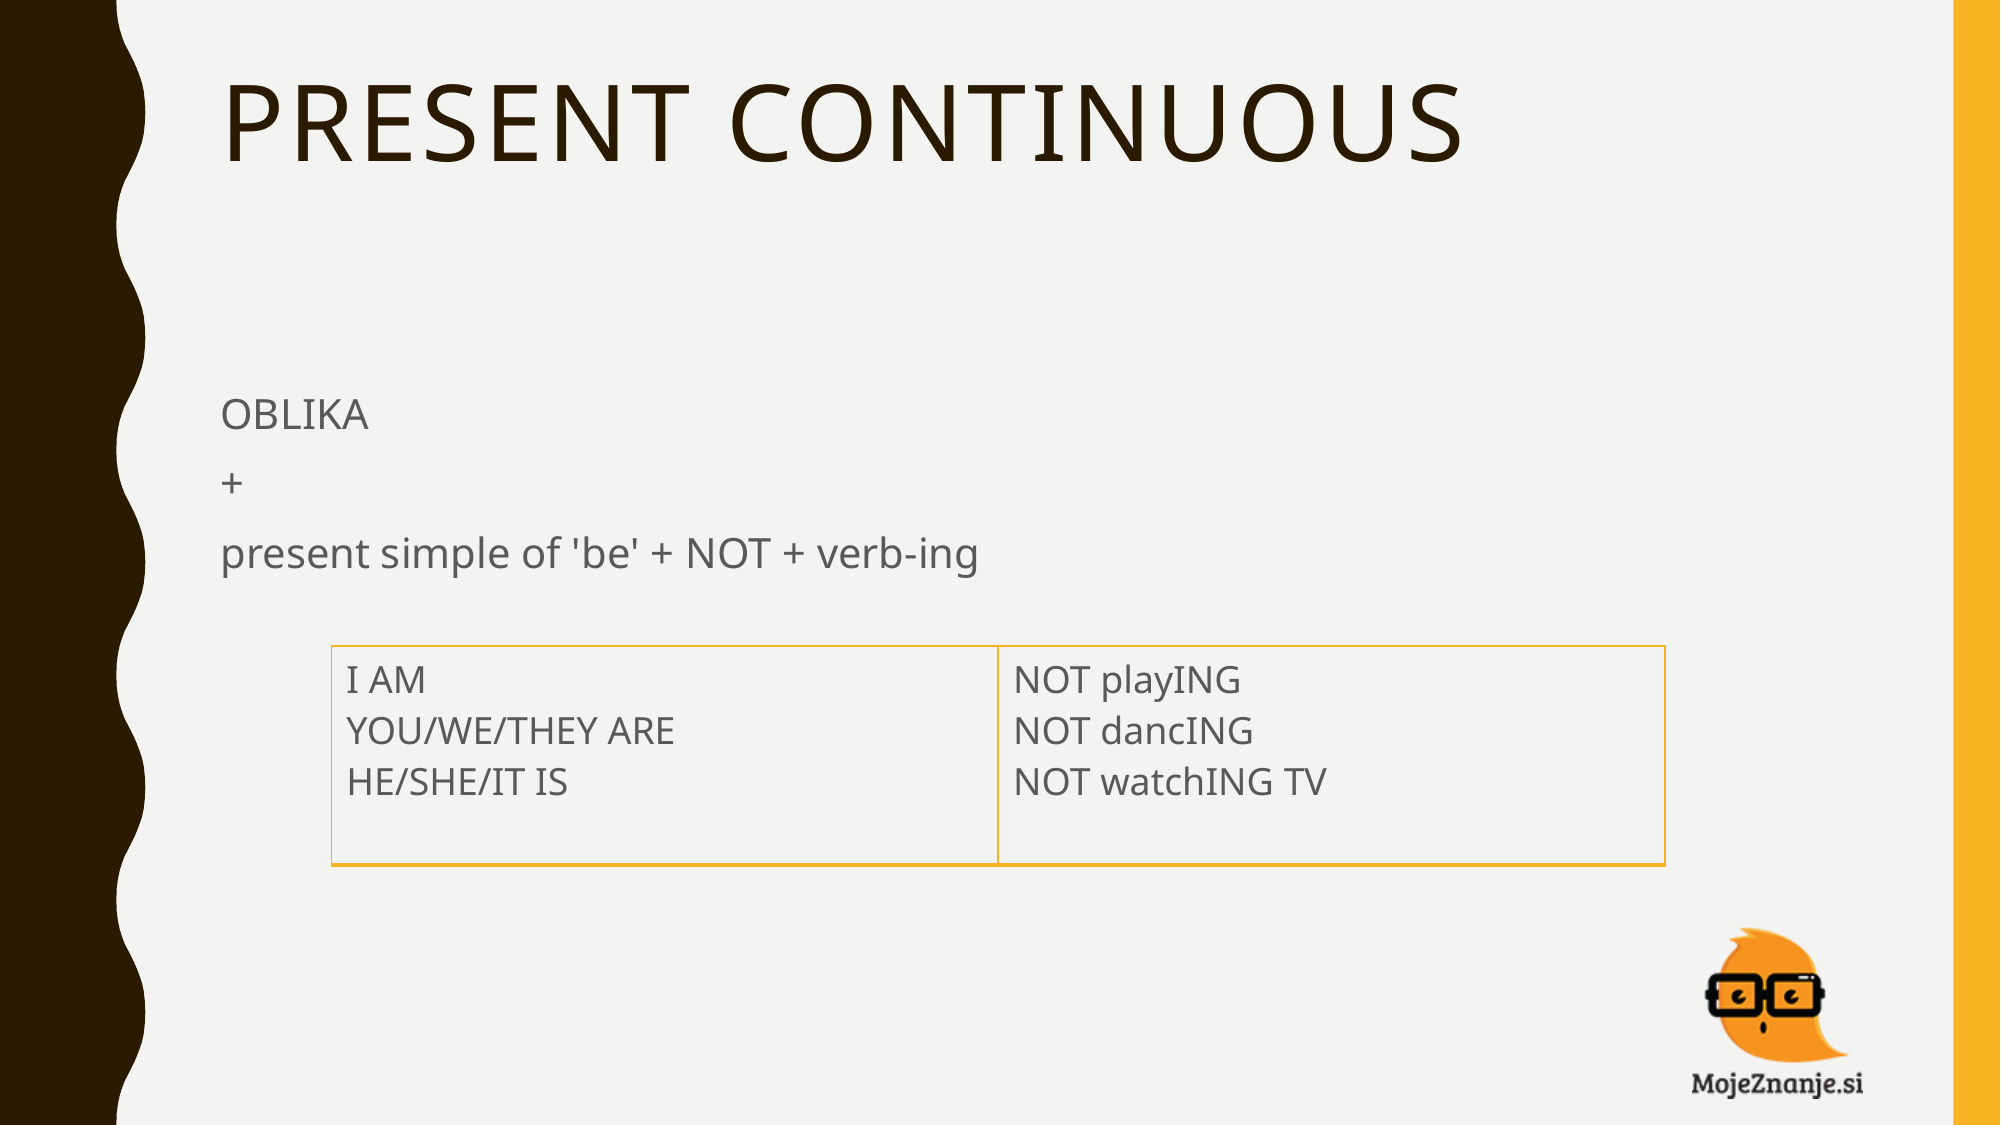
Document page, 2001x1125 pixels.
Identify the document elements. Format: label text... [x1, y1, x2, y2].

list OBLIKA + present simple of 'be' + NOT + verb-ing [205, 375, 1875, 965]
picture [1692, 965, 1863, 1099]
table_header I AM YOU/WE/THEY ARE HE/SHE/IT IS [332, 647, 997, 863]
table_header NOT playING NOT dancING NOT watchING TV [999, 647, 1664, 863]
title PRESENT CONTINUOUS [205, 62, 1875, 308]
